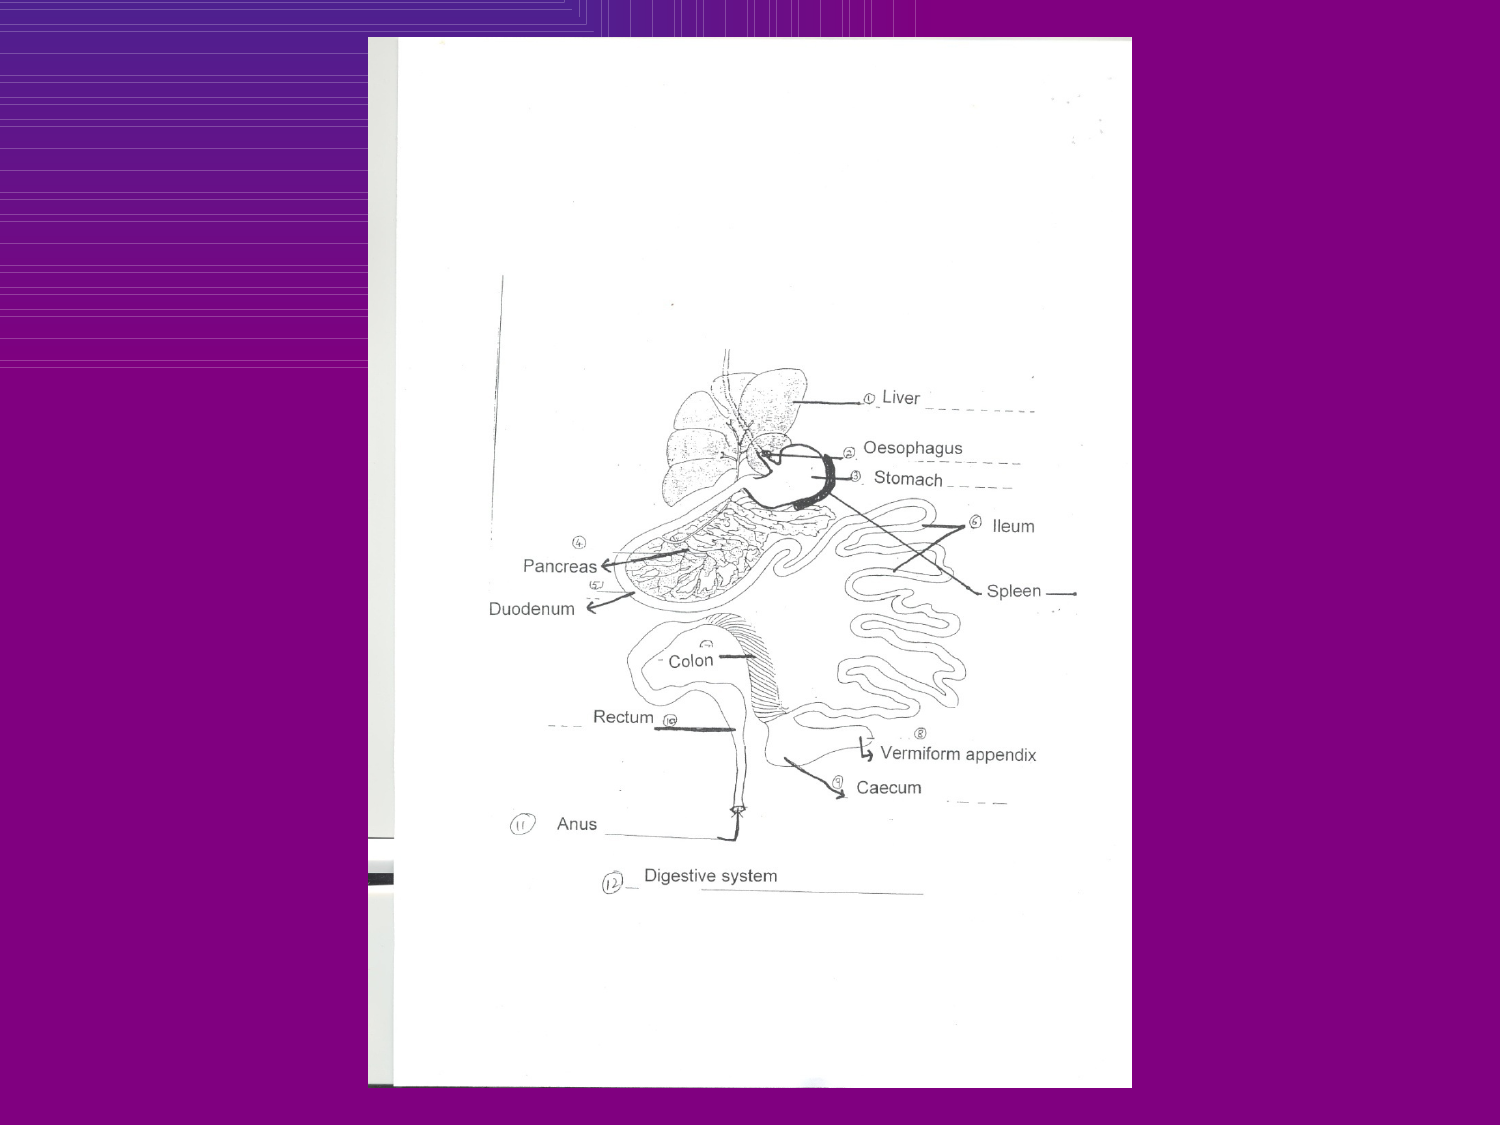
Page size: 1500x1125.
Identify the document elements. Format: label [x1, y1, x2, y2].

picture [368, 37, 1132, 1088]
